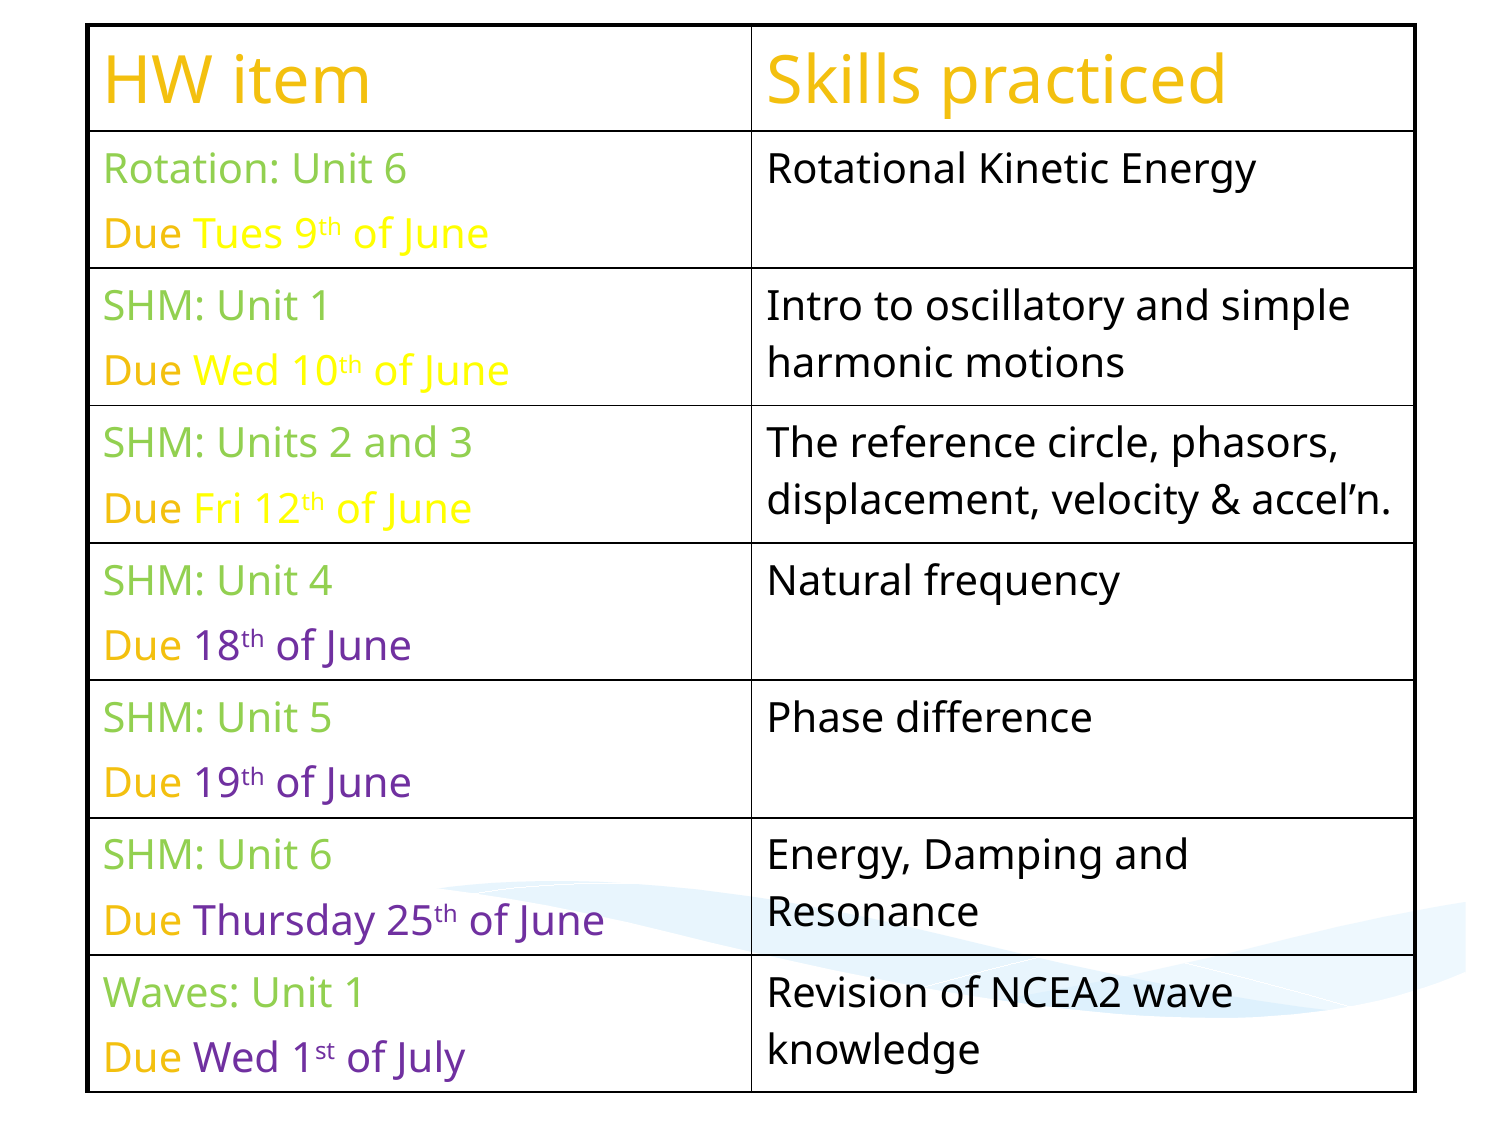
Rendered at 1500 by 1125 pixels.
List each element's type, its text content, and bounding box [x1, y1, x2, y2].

table_cell Waves: Unit 1 Due Wed 1st of July [90, 956, 751, 1091]
table_cell SHM: Unit 6 Due Thursday 25th of June [90, 819, 751, 954]
table_cell SHM: Unit 1 Due Wed 10th of June [90, 269, 751, 405]
table_cell Natural frequency [752, 544, 1413, 679]
table_cell SHM: Unit 5 Due 19th of June [90, 681, 751, 817]
table_cell Rotation: Unit 6 Due Tues 9th of June [90, 132, 751, 267]
table_header HW item [90, 27, 751, 130]
table_cell Energy, Damping and Resonance [752, 819, 1413, 954]
table_cell Revision of NCEA2 wave knowledge [752, 956, 1413, 1091]
table_cell The reference circle, phasors, displacement, velocity & accel’n. [752, 406, 1413, 542]
table_cell Rotational Kinetic Energy [752, 132, 1413, 267]
table_cell Intro to oscillatory and simple harmonic motions [752, 269, 1413, 405]
table_header Skills practiced [752, 27, 1413, 130]
table_cell SHM: Unit 4 Due 18th of June [90, 544, 751, 679]
table_cell Phase difference [752, 681, 1413, 817]
table_cell SHM: Units 2 and 3 Due Fri 12th of June [90, 406, 751, 542]
